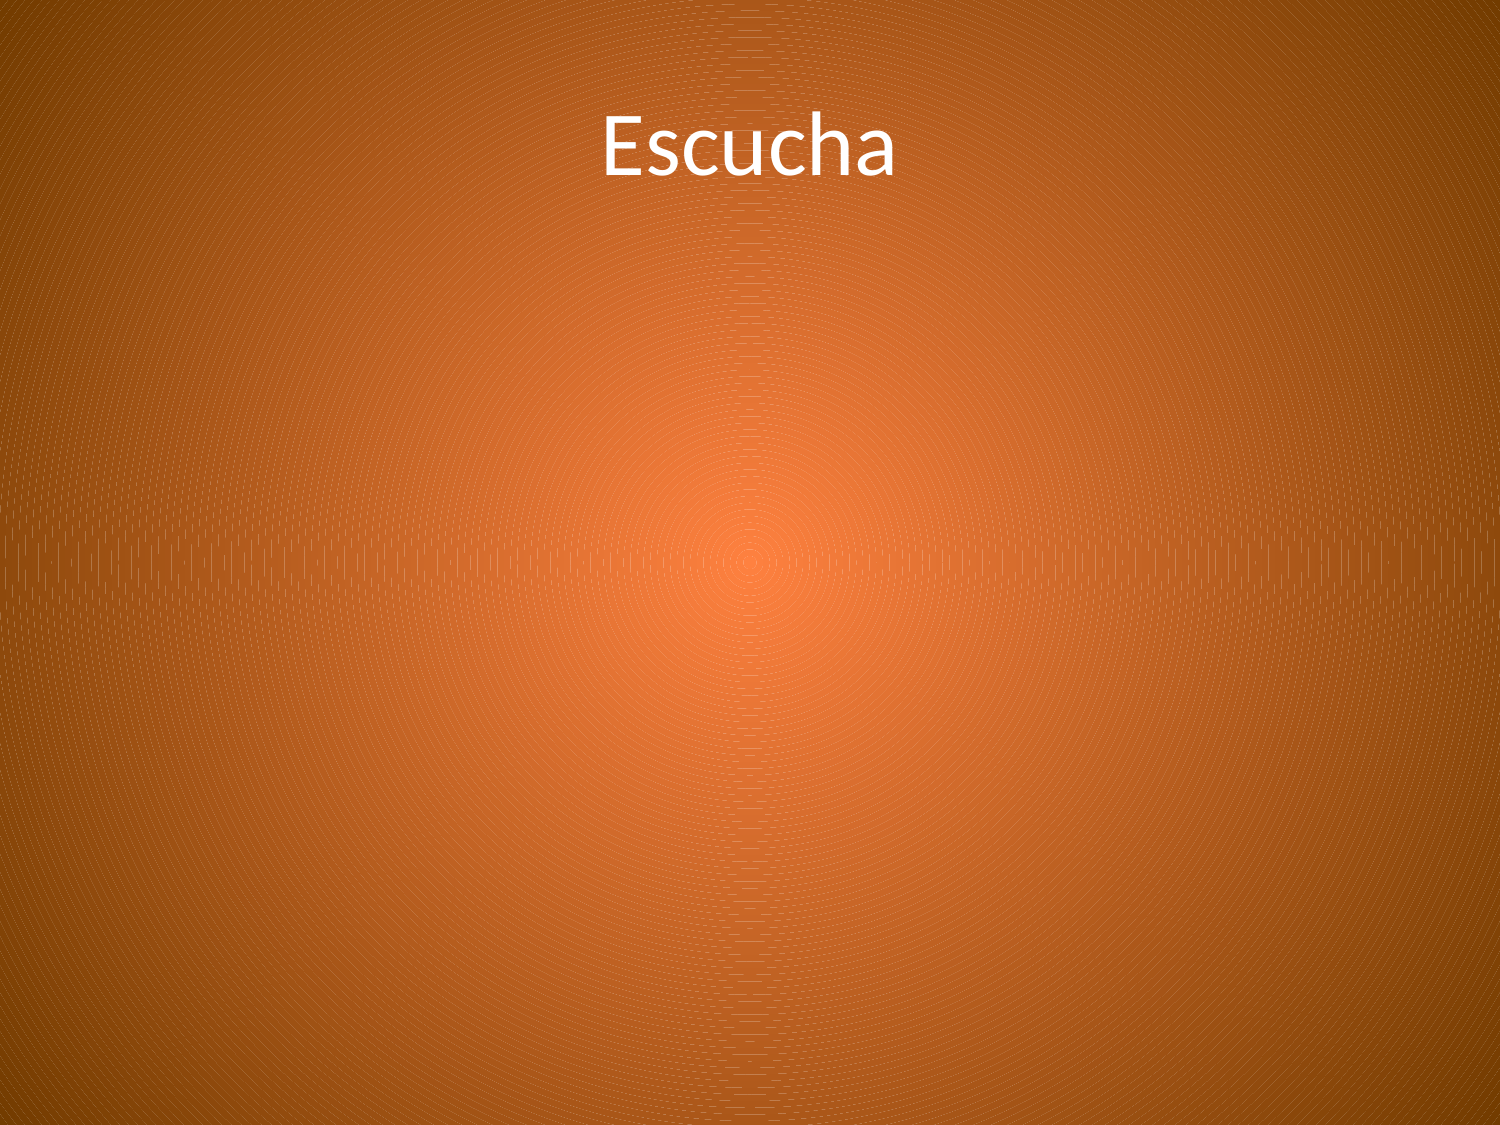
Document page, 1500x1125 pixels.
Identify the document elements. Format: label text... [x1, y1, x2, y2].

title Escucha [75, 45, 1425, 233]
